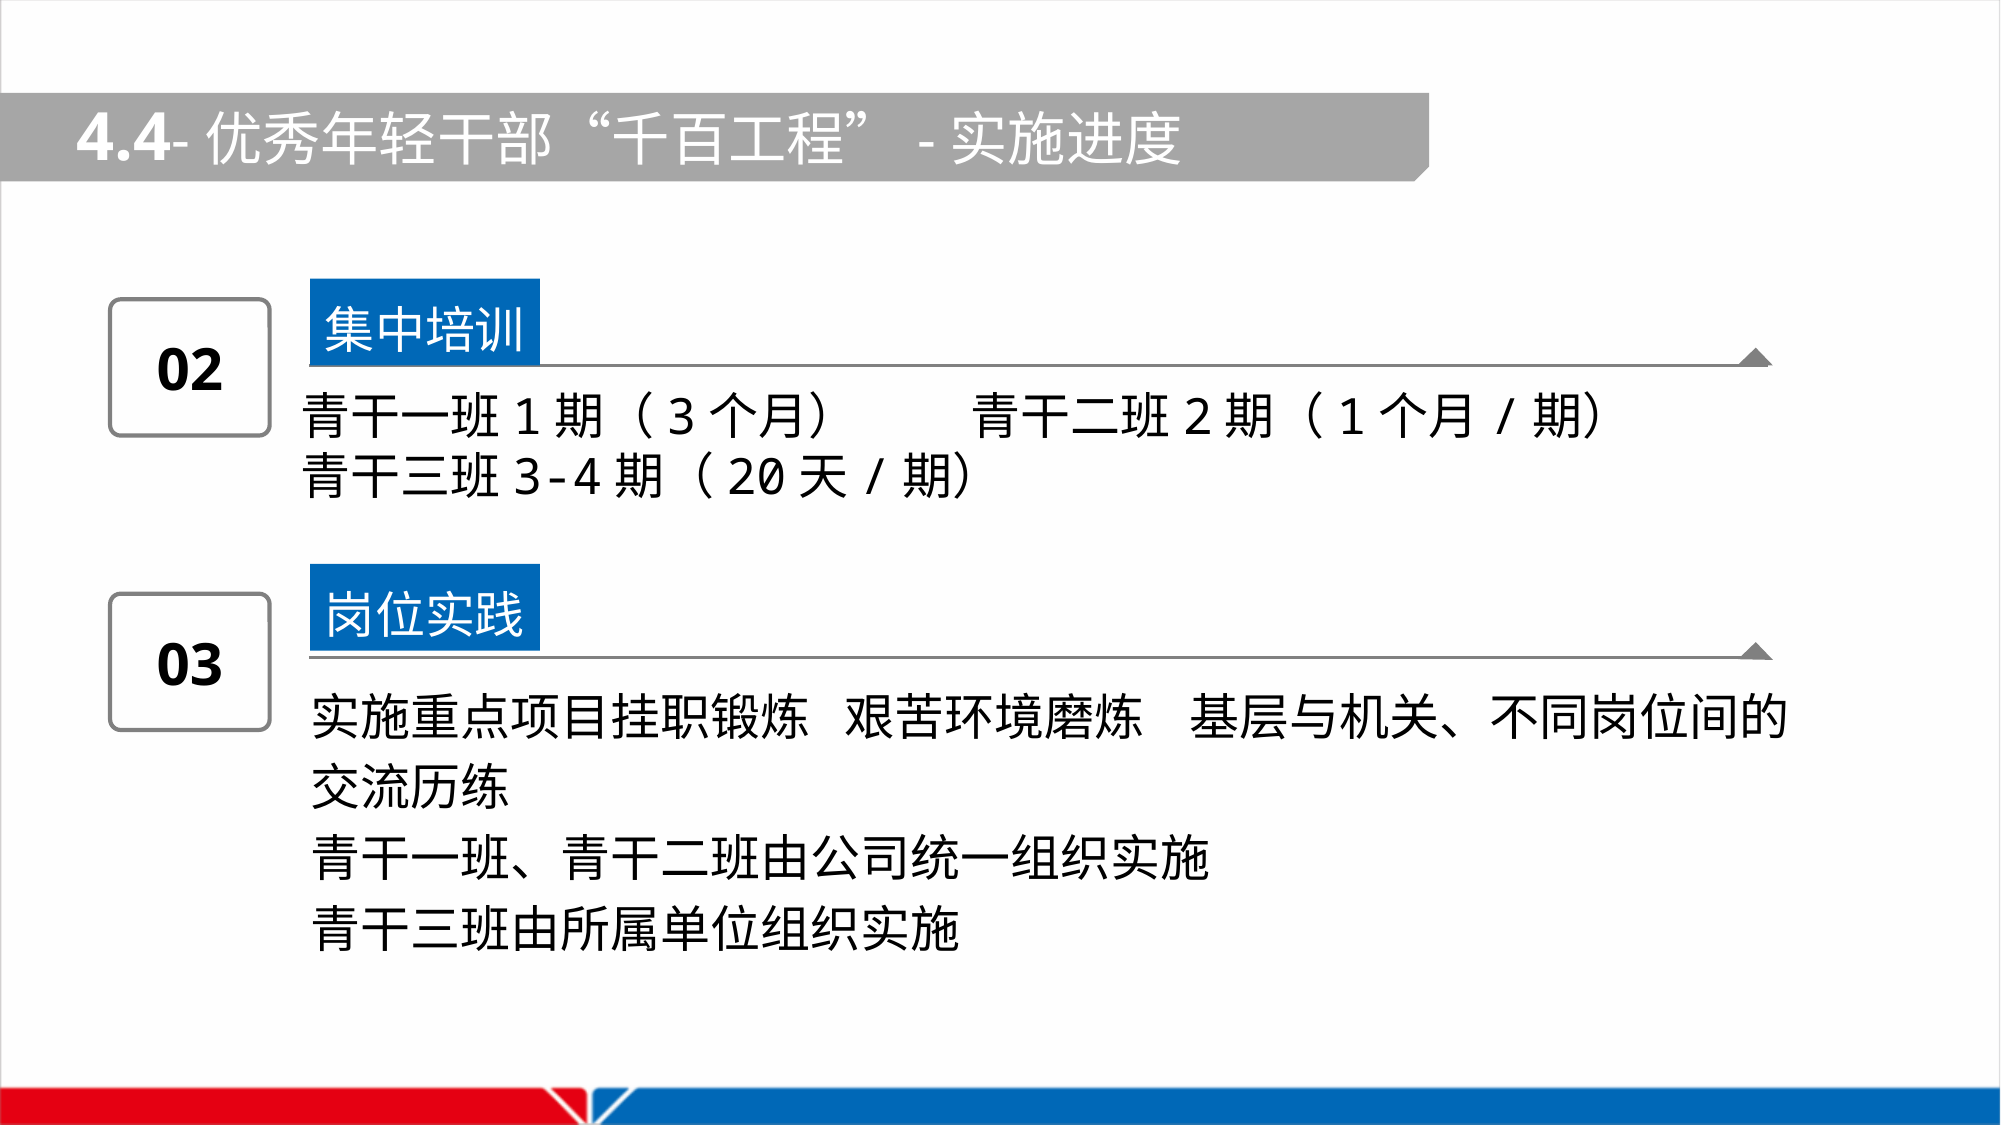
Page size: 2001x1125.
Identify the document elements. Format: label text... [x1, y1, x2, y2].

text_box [0, 29, 2000, 248]
picture [0, 0, 2001, 1125]
text_box 03 [110, 593, 270, 730]
text_box 岗位实践 [310, 563, 540, 651]
text_box [1742, 350, 1769, 364]
text_box 青干一班1期（3个月） 青干二班2期（1个月/期） 青干三班3-4期（20天/期） [285, 377, 1773, 513]
text_box 02 [110, 299, 270, 436]
text_box [1742, 644, 1769, 658]
text_box 实施重点项目挂职锻炼 艰苦环境磨炼 基层与机关、不同岗位间的交流历练 青干一班、青干二班由公司统一组织实施 青干三班由所属单位组织实施 [296, 666, 1855, 965]
text_box 集中培训 [310, 278, 540, 365]
